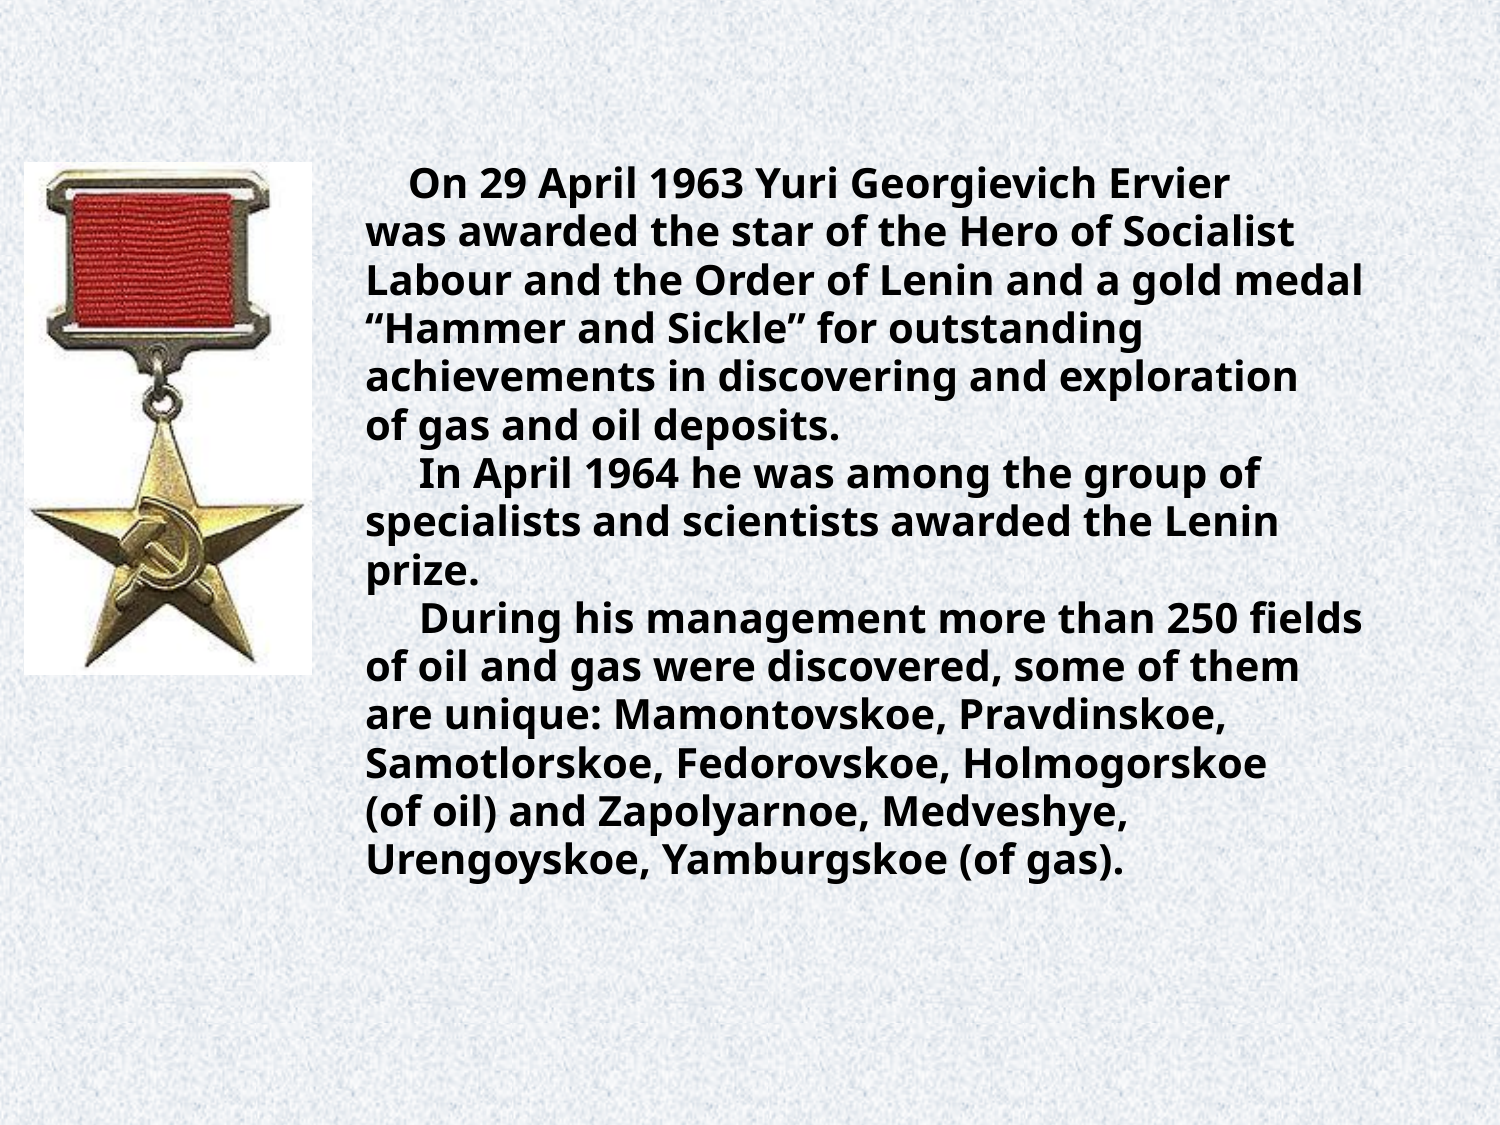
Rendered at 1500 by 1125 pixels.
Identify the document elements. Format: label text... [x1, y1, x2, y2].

picture [24, 162, 312, 676]
list On 29 April 1963 Yuri Georgievich Ervier was awarded the star of the Hero of Socialist Labour and the Order of Lenin and a gold medal “Hammer and Sickle” for outstanding achievements in discovering and exploration of gas and oil deposits. In April 1964 he was among the group of specialists and scientists awarded the Lenin prize. During his management more than 250 fields of oil and gas were discovered, some of them are unique: Mamontovskoe, Pravdinskoe, Samotlorskoe, Fedorovskoe, Holmogorskoe (of oil) and Zapolyarnoe, Medveshye, Urengoyskoe, Yamburgskoe (of gas). [349, 62, 1500, 1001]
